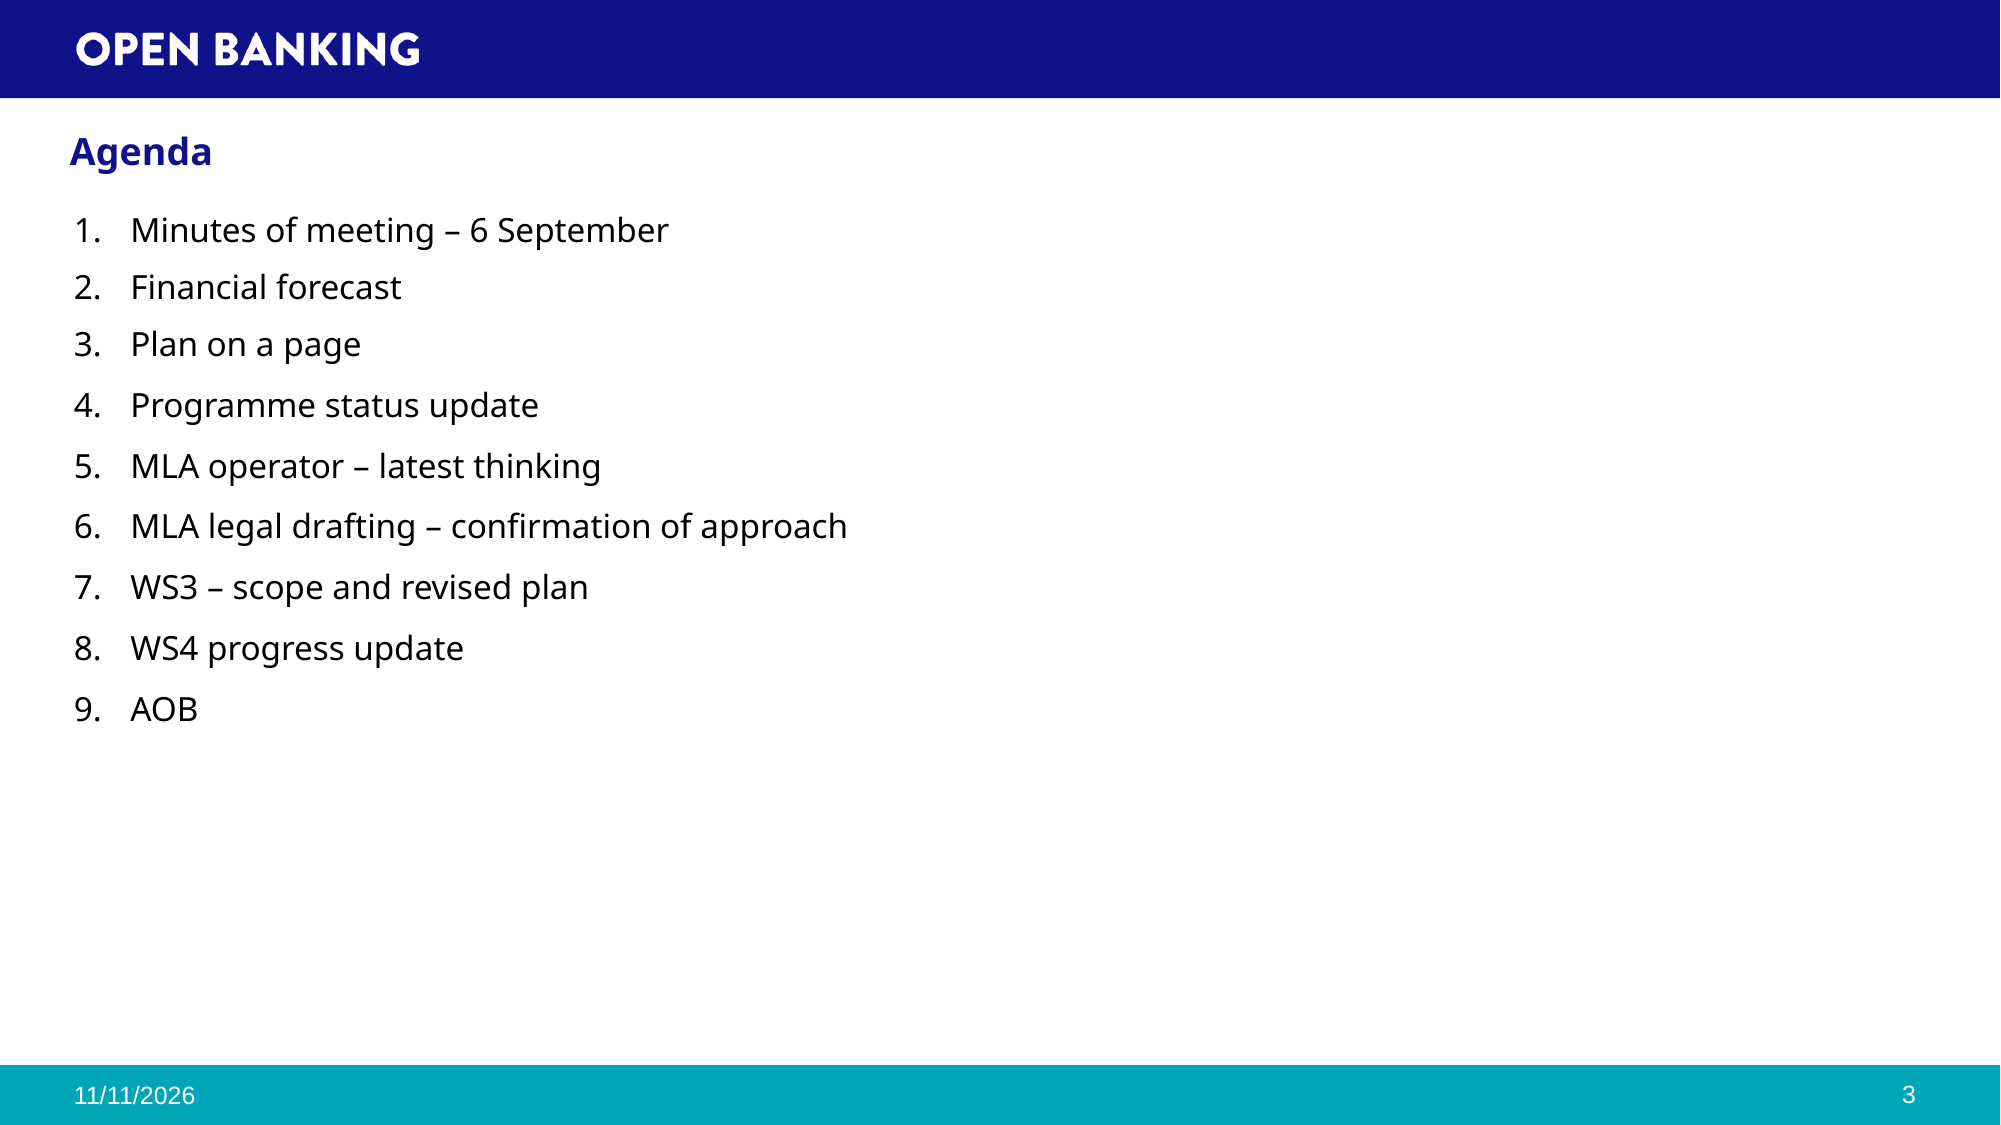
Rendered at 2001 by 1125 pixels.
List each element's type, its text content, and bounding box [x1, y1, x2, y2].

list Minutes of meeting – 6 September Financial forecast Plan on a page Programme status update MLA operator – latest thinking MLA legal drafting – confirmation of approach WS3 – scope and revised plan WS4 progress update AOB [59, 206, 1936, 1018]
slide_number 3 [1412, 1064, 1932, 1124]
picture [43, 0, 452, 99]
title Agenda [54, 125, 1629, 207]
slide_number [59, 1065, 509, 1125]
footer [662, 1064, 1338, 1124]
